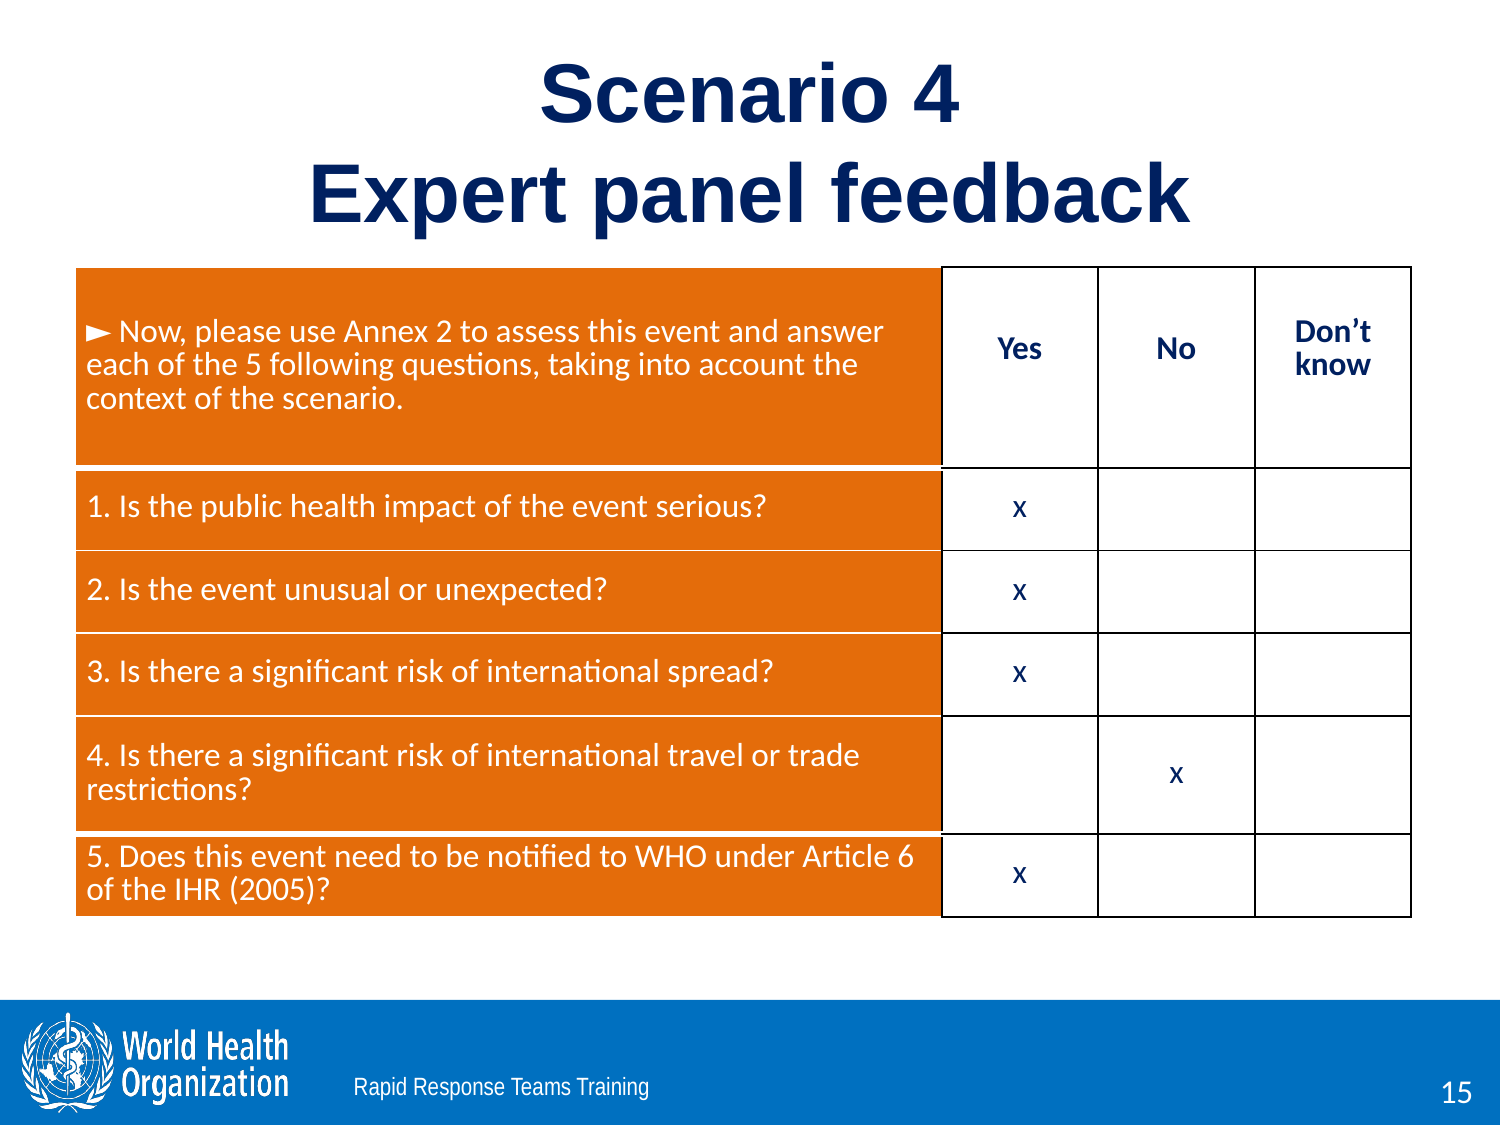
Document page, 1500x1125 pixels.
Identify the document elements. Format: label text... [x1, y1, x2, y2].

table_header ► Now, please use Annex 2 to assess this event and answer each of the 5 following questions, taking into account the context of the scenario. [76, 268, 941, 465]
table_cell x [943, 835, 1097, 916]
table_cell x [943, 551, 1097, 632]
table_cell [1256, 835, 1410, 916]
table_cell [1099, 551, 1254, 632]
table_header Don’t know [1256, 268, 1410, 467]
table_cell [1099, 835, 1254, 916]
table_cell x [943, 469, 1097, 550]
table_cell x [1099, 717, 1254, 833]
table_cell 4. Is there a significant risk of international travel or trade restrictions? [76, 717, 941, 831]
table_cell [1256, 469, 1410, 550]
table_header No [1099, 268, 1254, 467]
table_cell x [943, 634, 1097, 715]
table_cell 5. Does this event need to be notified to WHO under Article 6 of the IHR (2005)? [76, 837, 941, 916]
table_header Yes [943, 268, 1097, 467]
table_cell 1. Is the public health impact of the event serious? [76, 471, 941, 550]
table_cell 2. Is the event unusual or unexpected? [76, 551, 941, 632]
table_cell [1256, 551, 1410, 632]
table_cell [1256, 634, 1410, 715]
table_cell [1256, 717, 1410, 833]
table_cell [1099, 634, 1254, 715]
table_cell [1099, 469, 1254, 550]
title Scenario 4 Expert panel feedback [75, 45, 1425, 233]
table_cell [943, 717, 1097, 833]
table_cell 3. Is there a significant risk of international spread? [76, 634, 941, 715]
picture [21, 1012, 288, 1113]
